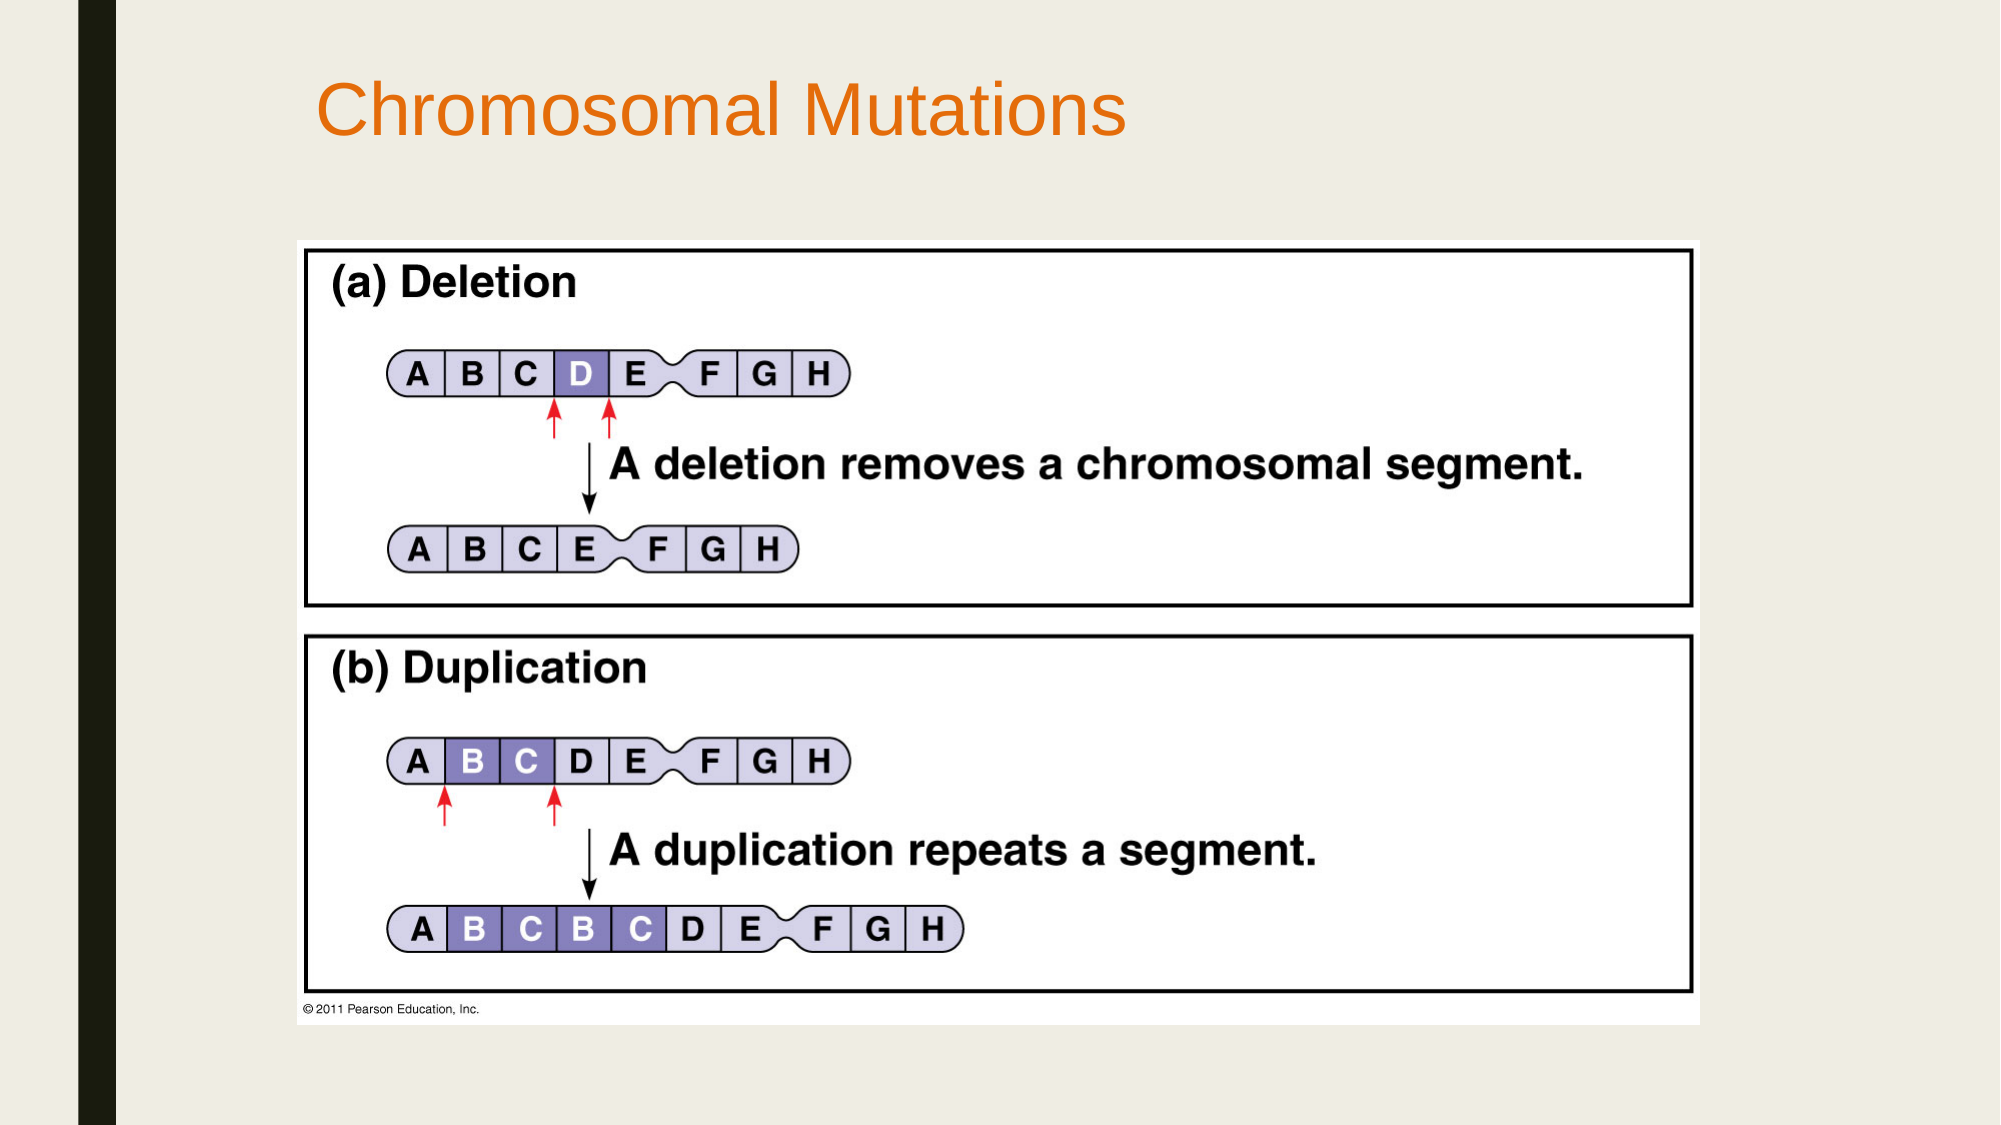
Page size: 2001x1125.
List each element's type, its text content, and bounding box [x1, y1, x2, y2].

text_box Chromosomal Mutations [299, 63, 1713, 160]
picture [297, 240, 1700, 1025]
